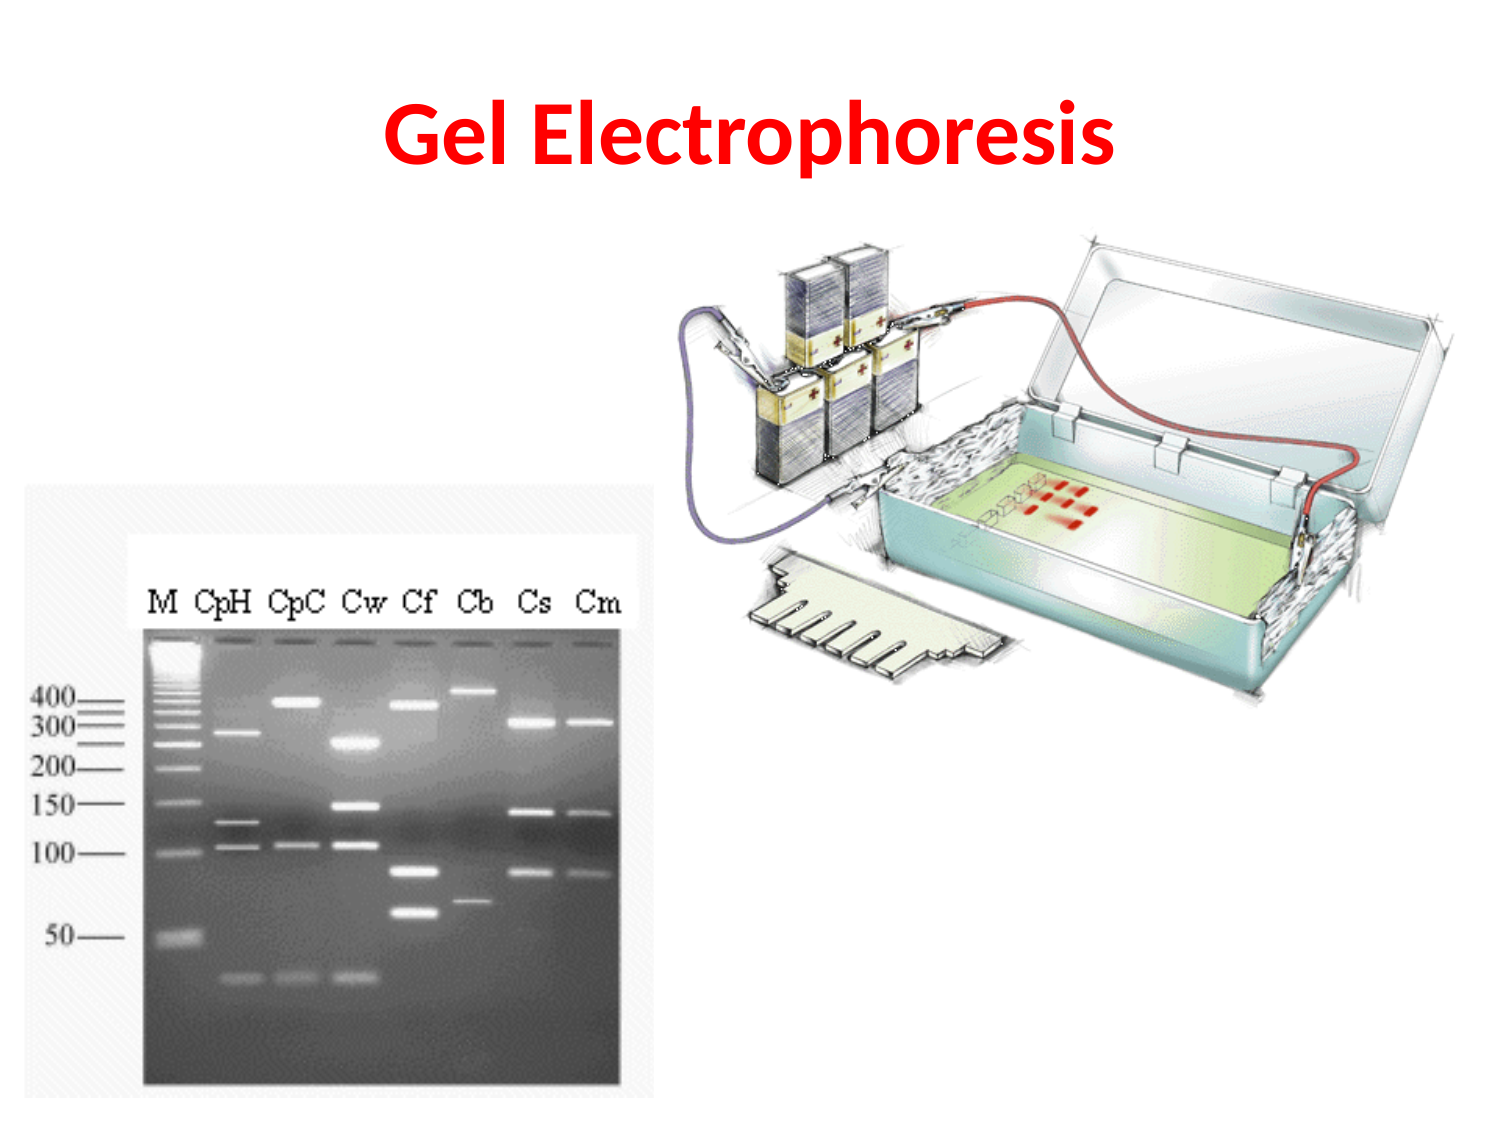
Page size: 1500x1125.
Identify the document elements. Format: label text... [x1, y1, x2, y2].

picture [23, 456, 654, 1099]
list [655, 198, 1462, 745]
title Gel Electrophoresis [75, 45, 1425, 211]
